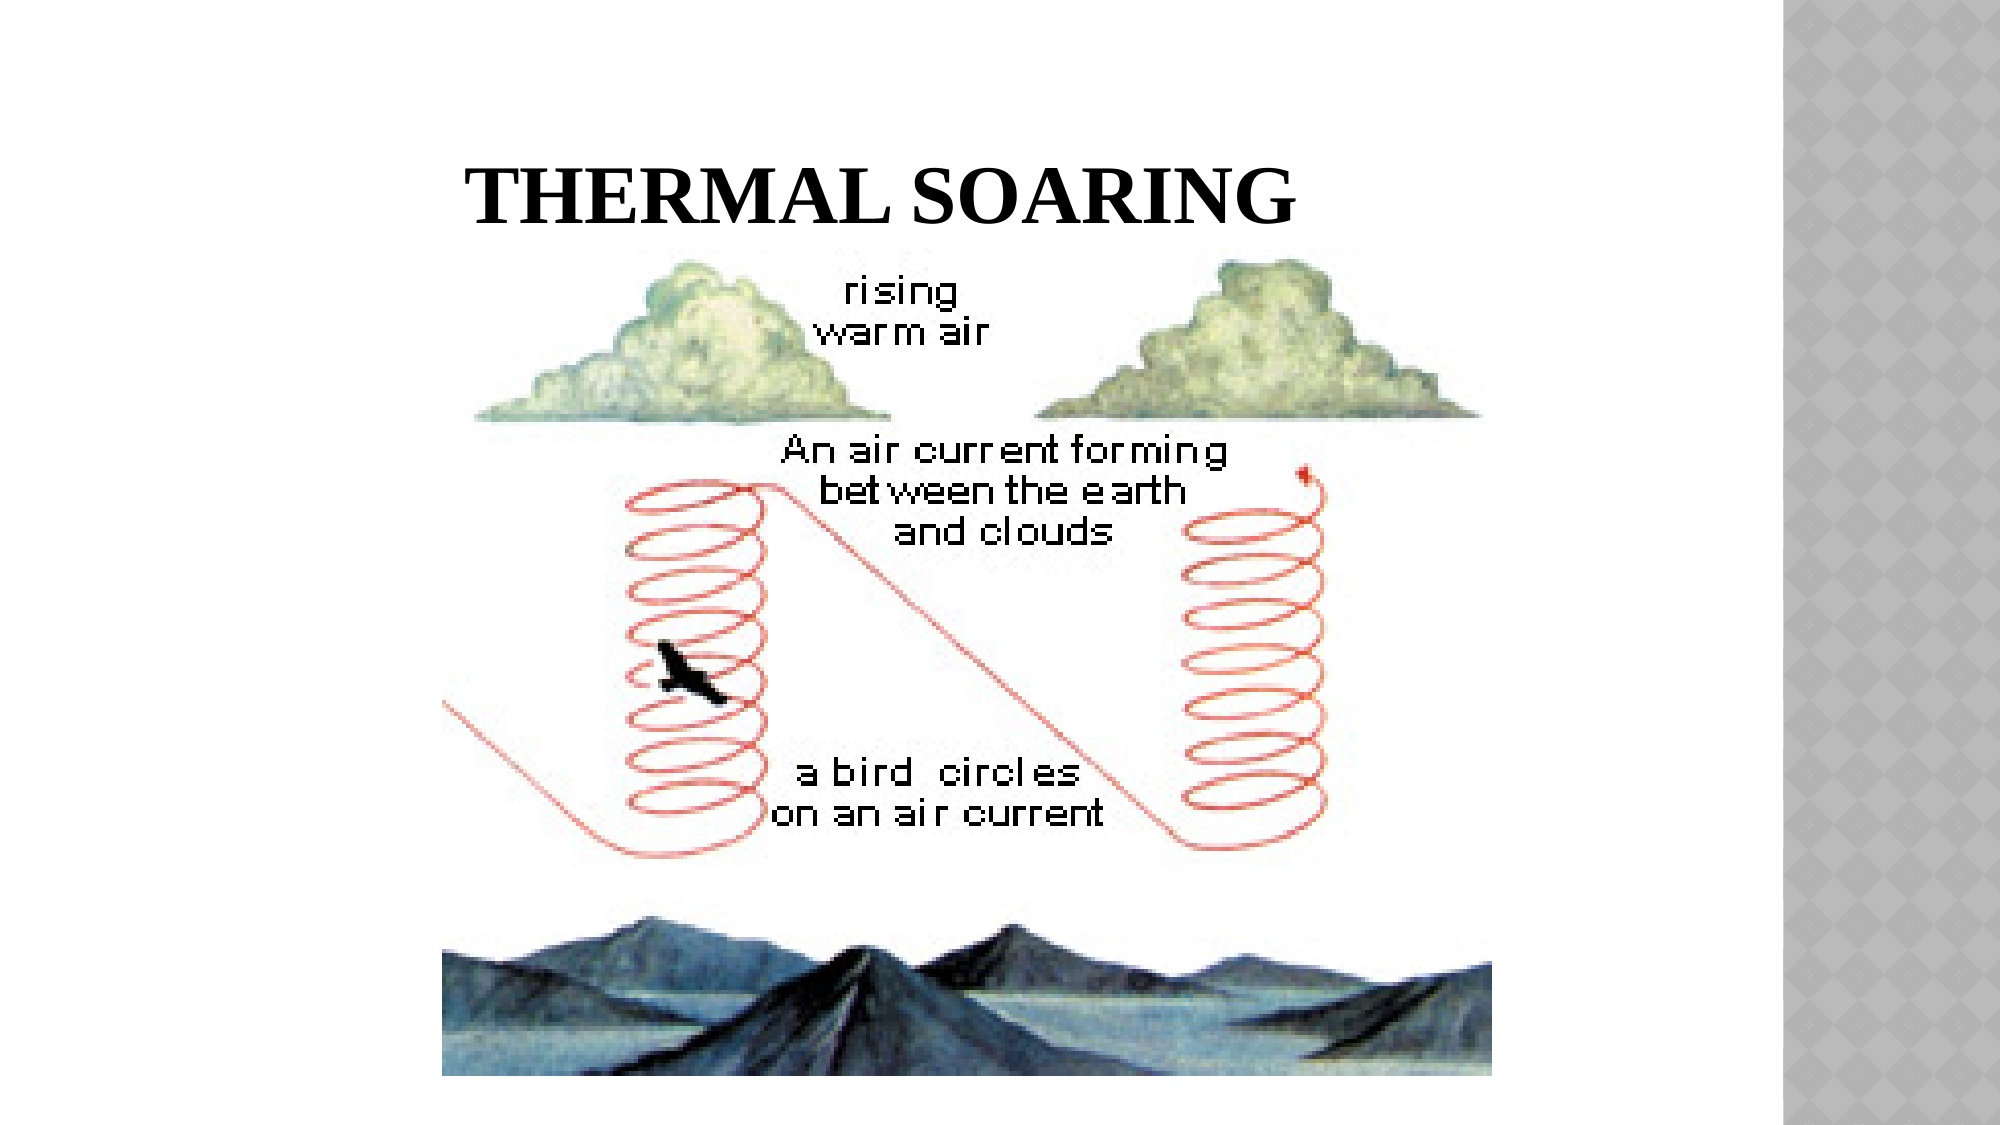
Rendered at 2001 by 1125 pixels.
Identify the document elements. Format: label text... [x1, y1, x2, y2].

title THERMAL SOARING [99, 52, 1684, 240]
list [442, 246, 1492, 1077]
